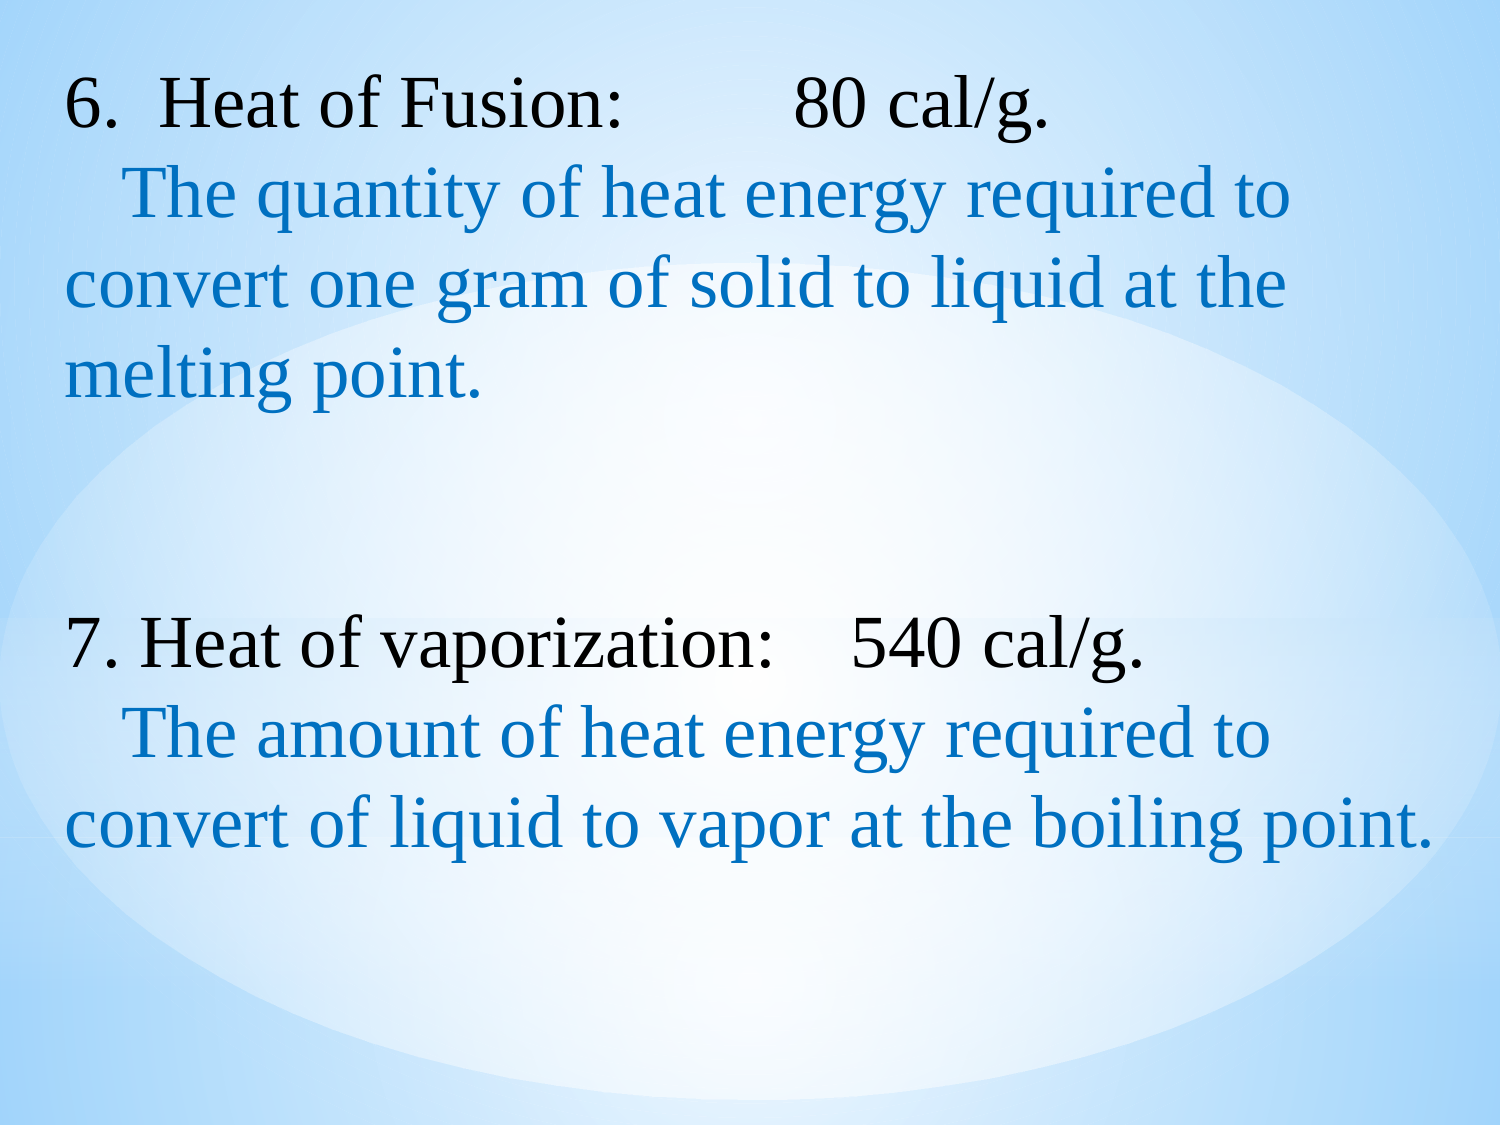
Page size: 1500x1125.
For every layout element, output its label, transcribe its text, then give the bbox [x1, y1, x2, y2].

text_box 6. Heat of Fusion: 80 cal/g. The quantity of heat energy required to convert one gram of solid to liquid at the melting point. 7. Heat of vaporization: 540 cal/g. The amount of heat energy required to convert of liquid to vapor at the boiling point. [49, 45, 1475, 1050]
